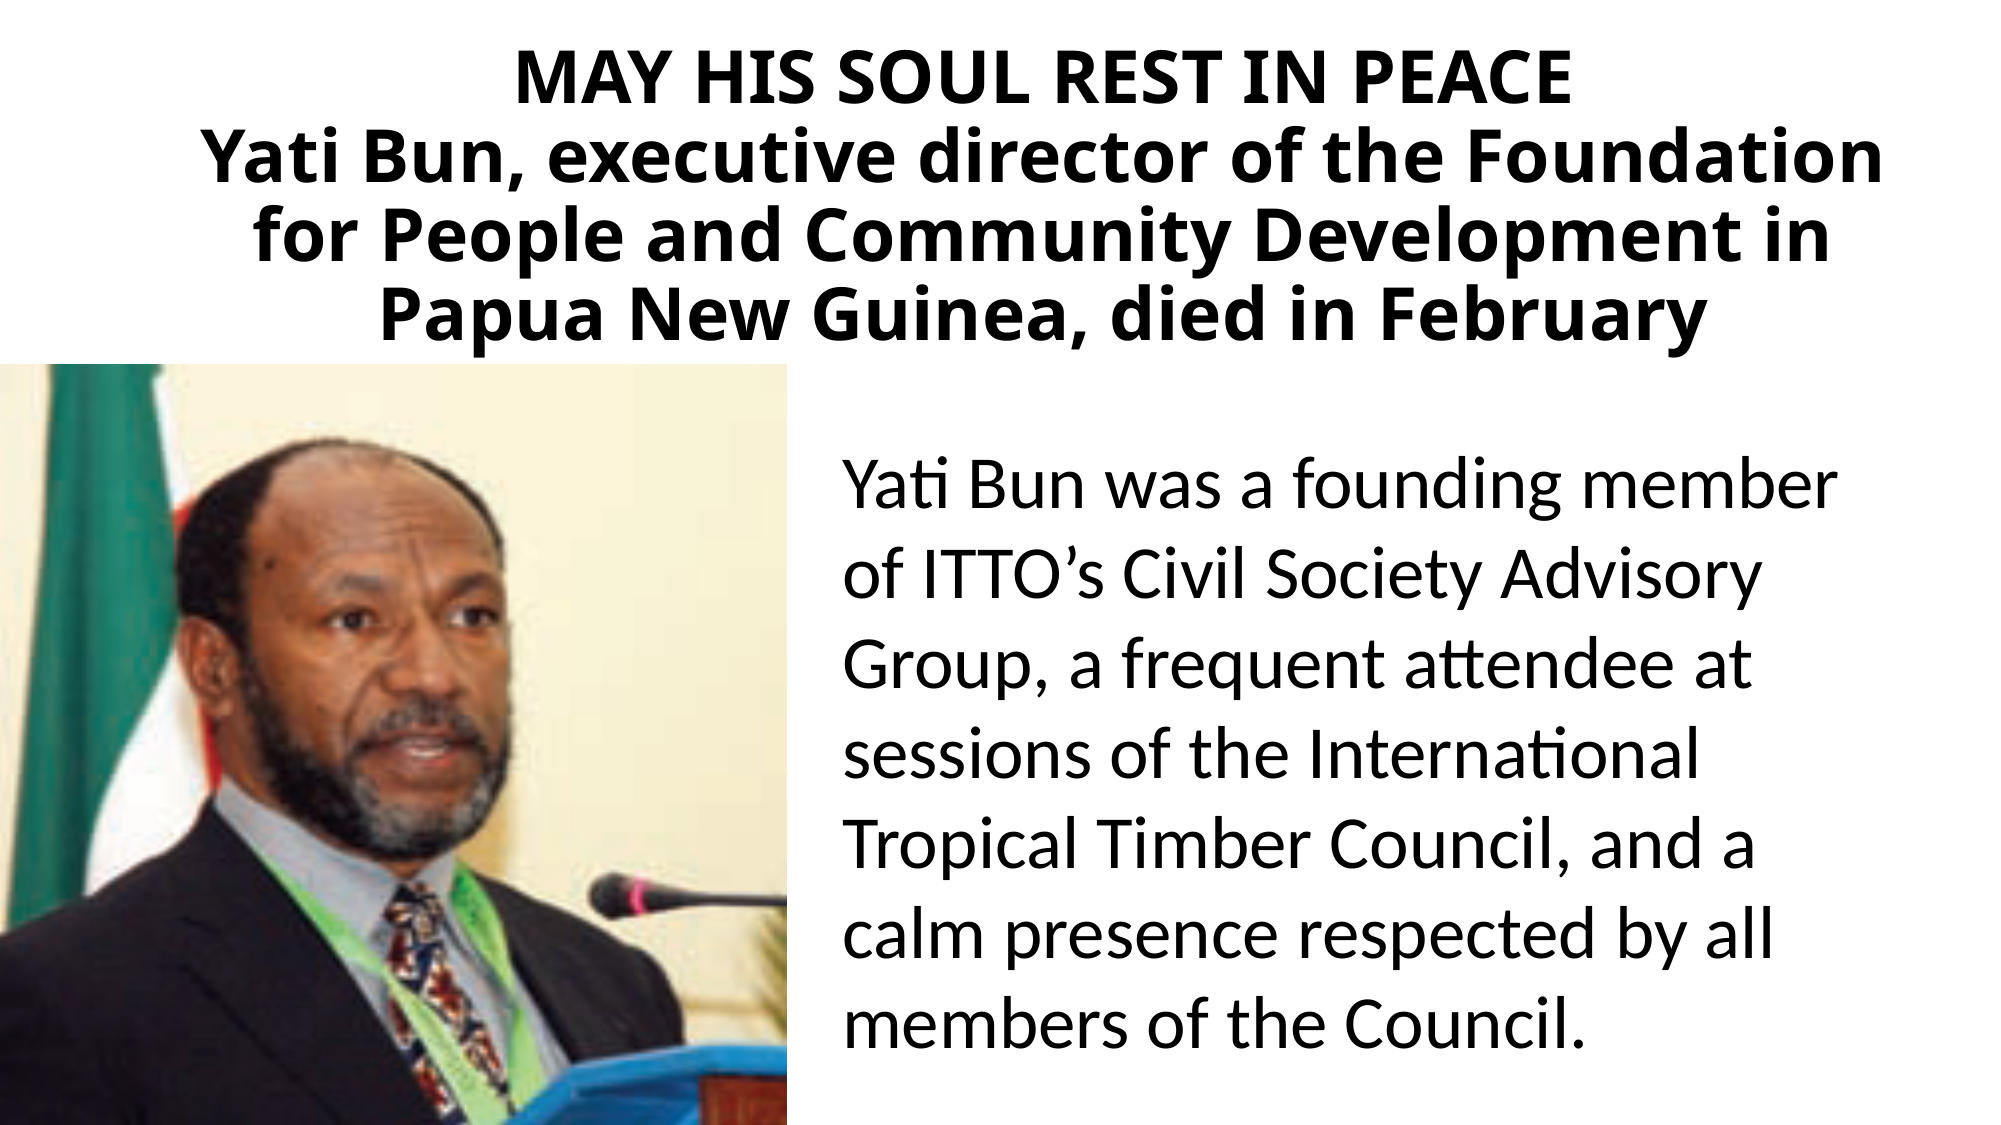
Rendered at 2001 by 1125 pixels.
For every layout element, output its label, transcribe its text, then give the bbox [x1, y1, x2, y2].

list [0, 364, 787, 1125]
text_box Yati Bun was a founding member of ITTO’s Civil Society Advisory Group, a frequent attendee at sessions of the International Tropical Timber Council, and a calm presence respected by all members of the Council. [827, 425, 1910, 1071]
title MAY HIS SOUL REST IN PEACE Yati Bun, executive director of the Foundation for People and Community Development in Papua New Guinea, died in February [137, 28, 1950, 368]
